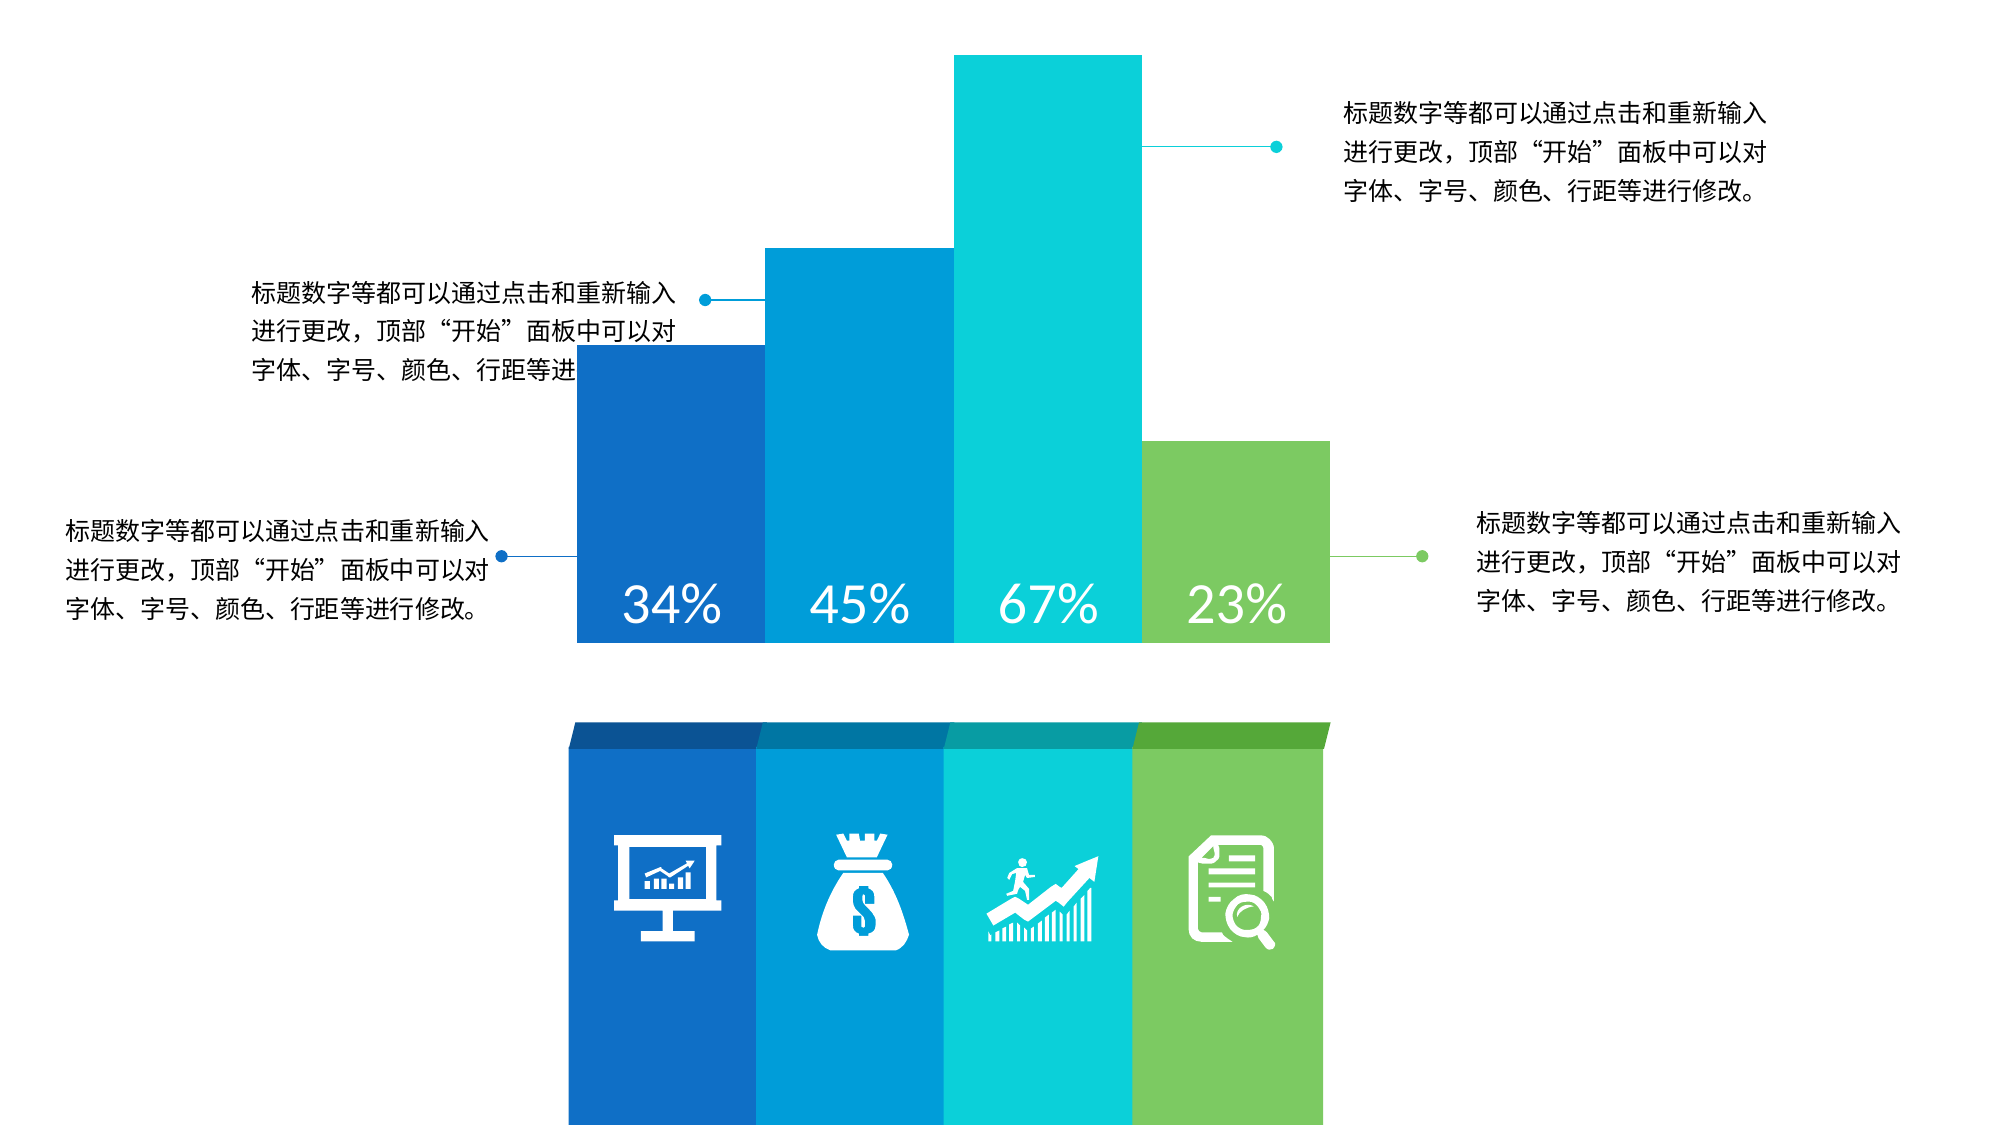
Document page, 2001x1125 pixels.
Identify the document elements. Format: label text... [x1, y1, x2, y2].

text_box [1009, 922, 1014, 942]
text_box [1024, 927, 1028, 942]
text_box [1017, 922, 1021, 942]
text_box [995, 930, 1000, 942]
text_box [754, 746, 943, 750]
text_box [1044, 914, 1049, 942]
text_box [1037, 920, 1042, 942]
text_box [755, 750, 943, 1125]
text_box [1080, 894, 1085, 942]
text_box [1073, 902, 1077, 942]
text_box [1225, 894, 1276, 950]
text_box [986, 856, 1099, 926]
chart [346, 13, 1561, 746]
text_box [833, 859, 893, 871]
text_box 标题数字等都可以通过点击和重新输入进行更改，顶部“开始”面板中可以对字体、字号、颜色、行距等进行修改。 [1561, 82, 1780, 211]
text_box [568, 750, 755, 1125]
text_box [1188, 835, 1274, 942]
text_box [1131, 746, 1326, 750]
text_box [988, 931, 992, 942]
text_box 标题数字等都可以通过点击和重新输入进行更改，顶部“开始”面板中可以对字体、字号、颜色、行距等进行修改。 [219, 262, 346, 391]
text_box 标题数字等都可以通过点击和重新输入进行更改，顶部“开始”面板中可以对字体、字号、颜色、行距等进行修改。 [32, 501, 346, 630]
text_box [1030, 926, 1034, 942]
text_box [943, 750, 1131, 1125]
text_box [1059, 911, 1063, 942]
text_box [1131, 750, 1324, 1125]
text_box [614, 835, 722, 942]
text_box [942, 746, 1131, 750]
text_box [567, 746, 755, 750]
text_box 标题数字等都可以通过点击和重新输入进行更改，顶部“开始”面板中可以对字体、字号、颜色、行距等进行修改。 [1561, 493, 1913, 622]
text_box [836, 833, 888, 858]
text_box [1087, 887, 1092, 942]
text_box [817, 872, 910, 951]
text_box [1002, 926, 1007, 942]
text_box [1051, 909, 1056, 942]
text_box [1066, 910, 1070, 942]
